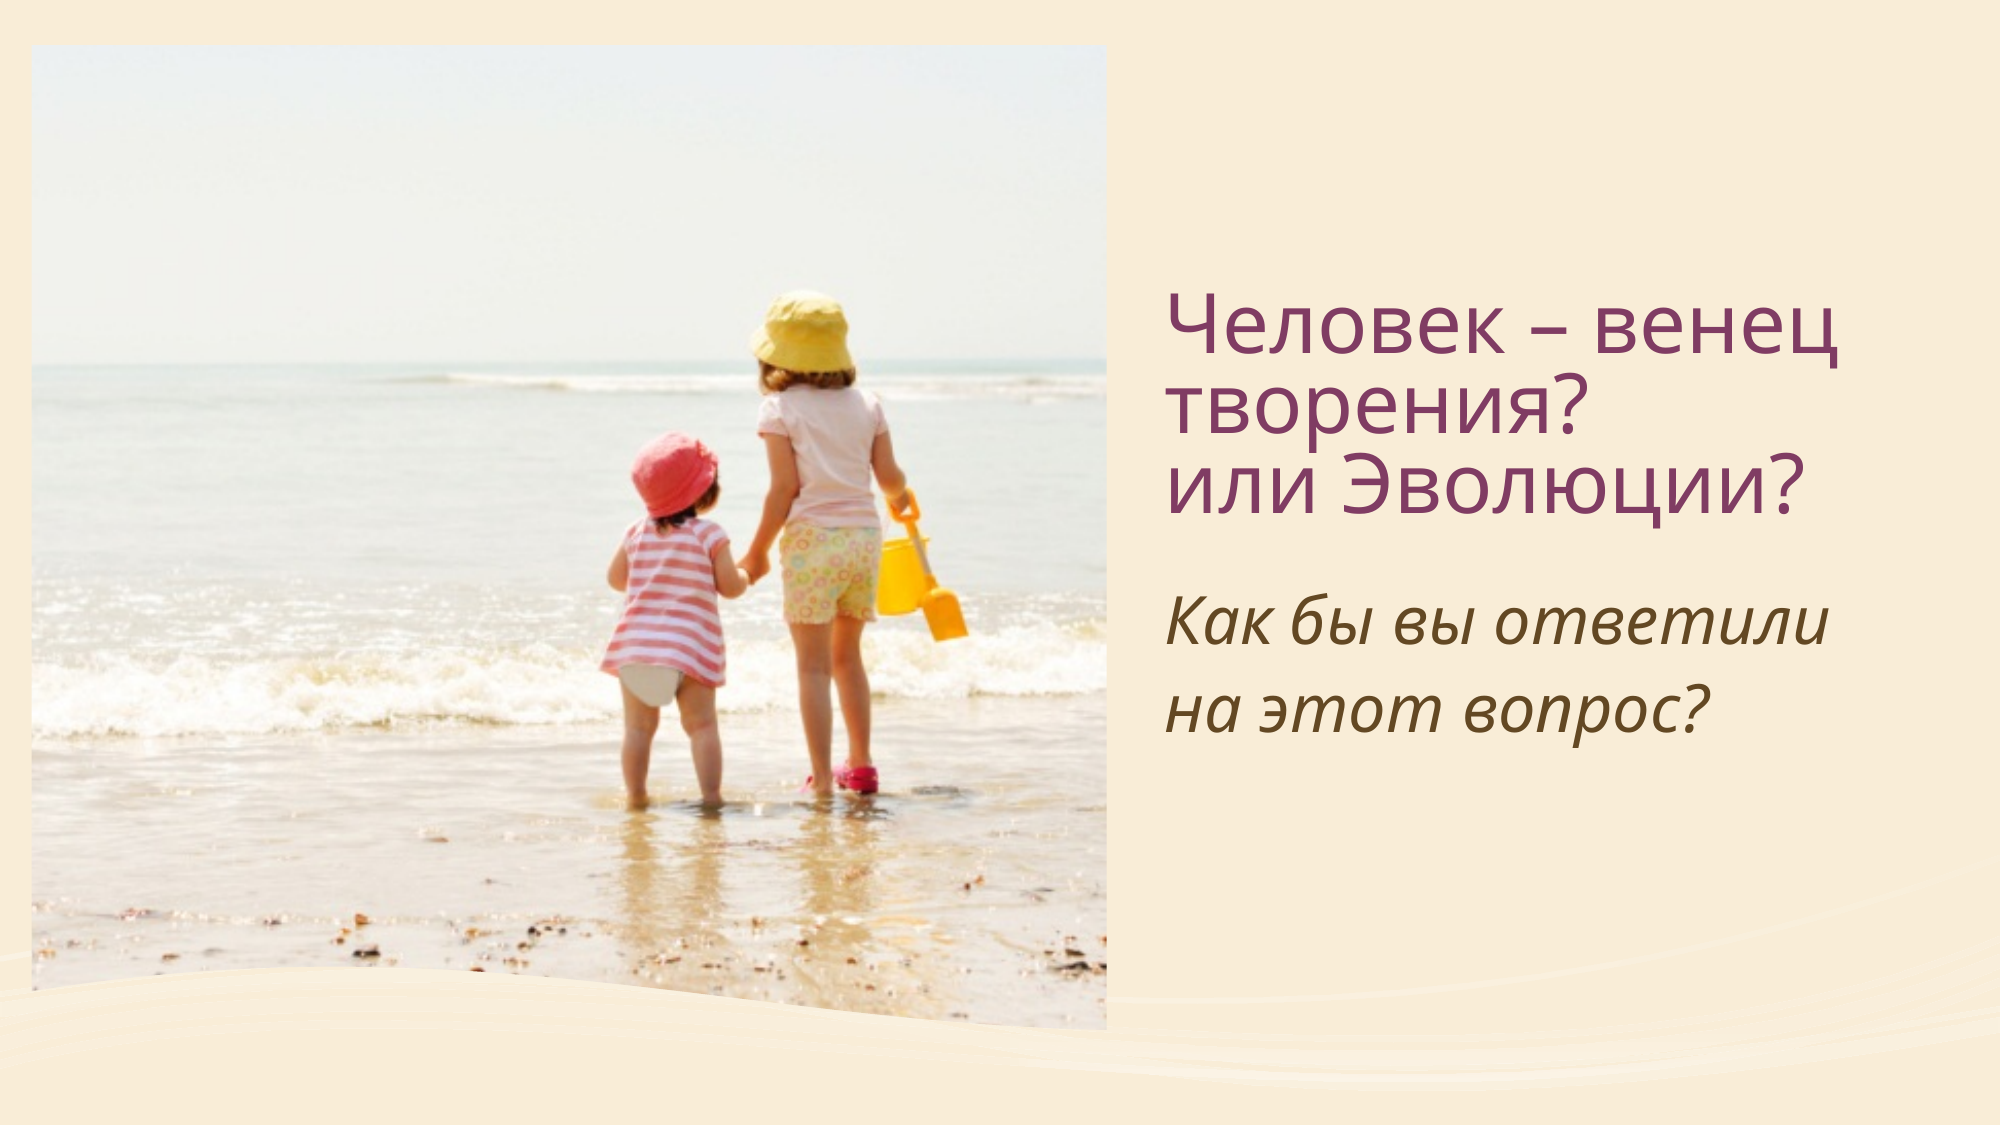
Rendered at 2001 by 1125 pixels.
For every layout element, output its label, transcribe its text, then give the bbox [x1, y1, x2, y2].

title Человек – венец творения? или Эволюции? [1149, 87, 1900, 538]
picture [31, 44, 1107, 1030]
list Как бы вы ответили на этот вопрос? [1149, 562, 1900, 950]
